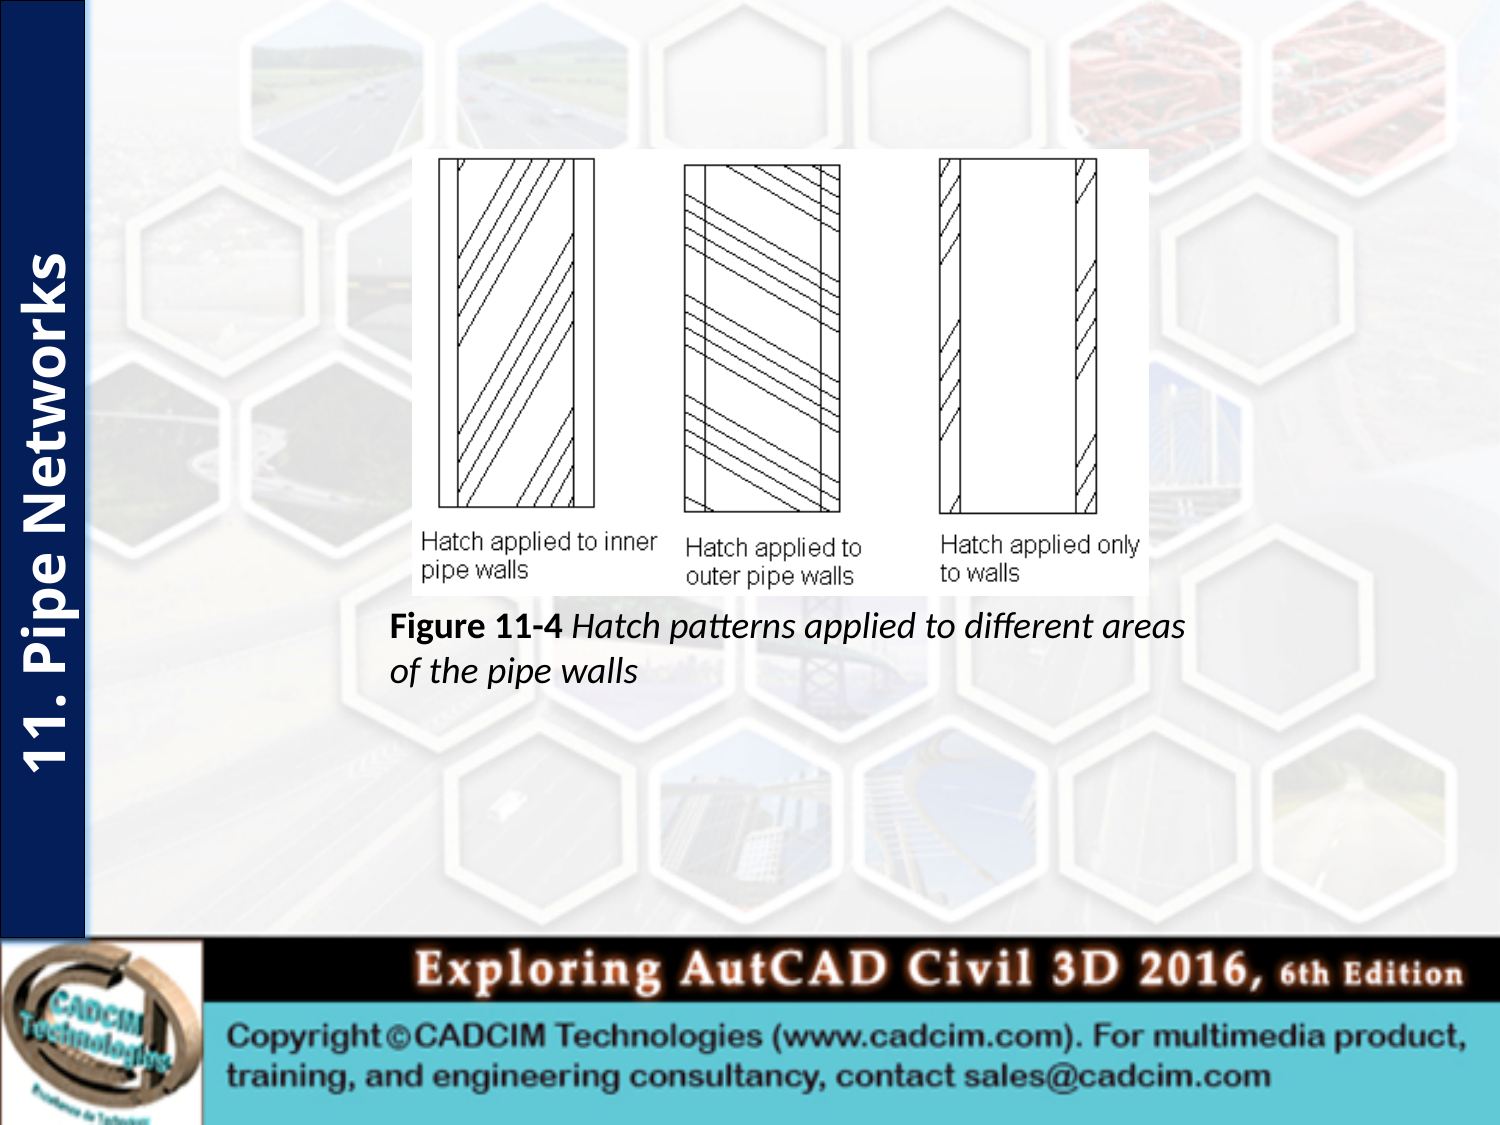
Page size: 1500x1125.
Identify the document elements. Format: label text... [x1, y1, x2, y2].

picture [0, 0, 1500, 1125]
text_box Figure 11-4 Hatch patterns applied to different areas of the pipe walls [375, 593, 1225, 699]
